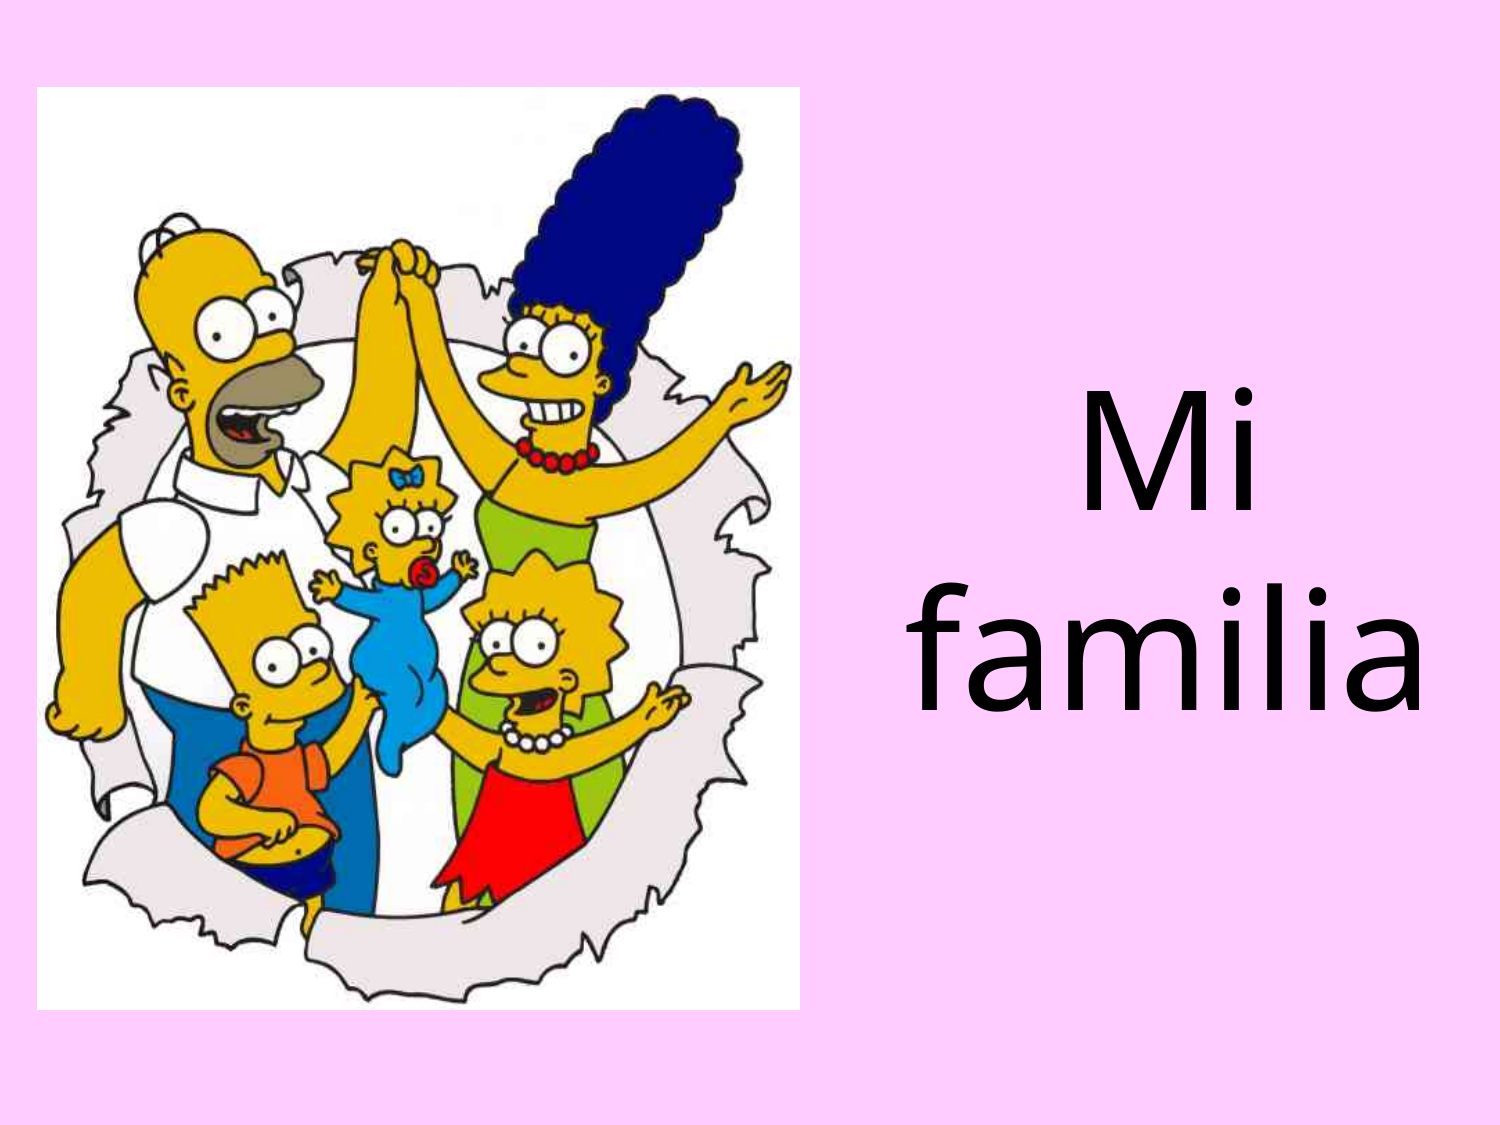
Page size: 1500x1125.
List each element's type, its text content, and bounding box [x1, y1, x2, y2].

picture [37, 87, 801, 1011]
title Mi familia [862, 349, 1476, 738]
